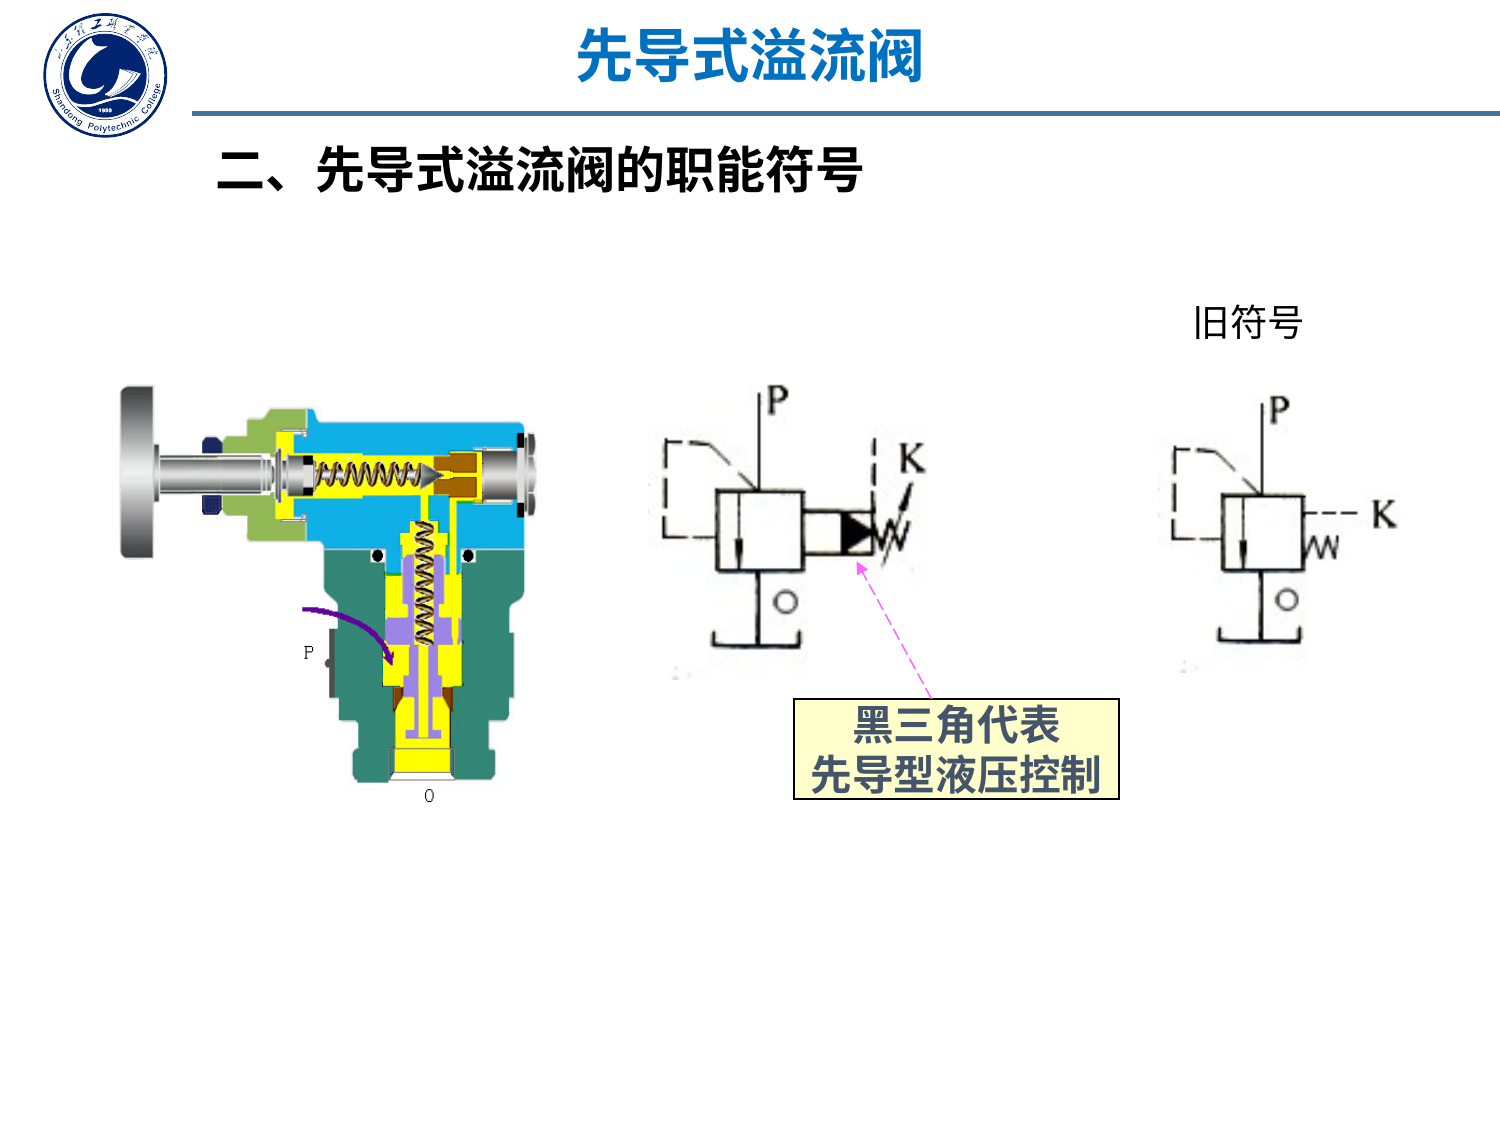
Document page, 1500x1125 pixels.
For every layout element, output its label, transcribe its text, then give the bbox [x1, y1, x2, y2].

picture [43, 7, 174, 138]
text_box 旧符号 [1177, 291, 1403, 351]
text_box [115, 378, 565, 816]
text_box 二、先导式溢流阀的职能符号 [200, 131, 1300, 206]
picture [648, 366, 947, 680]
text_box 先导式溢流阀 [178, 11, 1322, 97]
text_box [793, 561, 1120, 800]
picture [1157, 378, 1438, 673]
